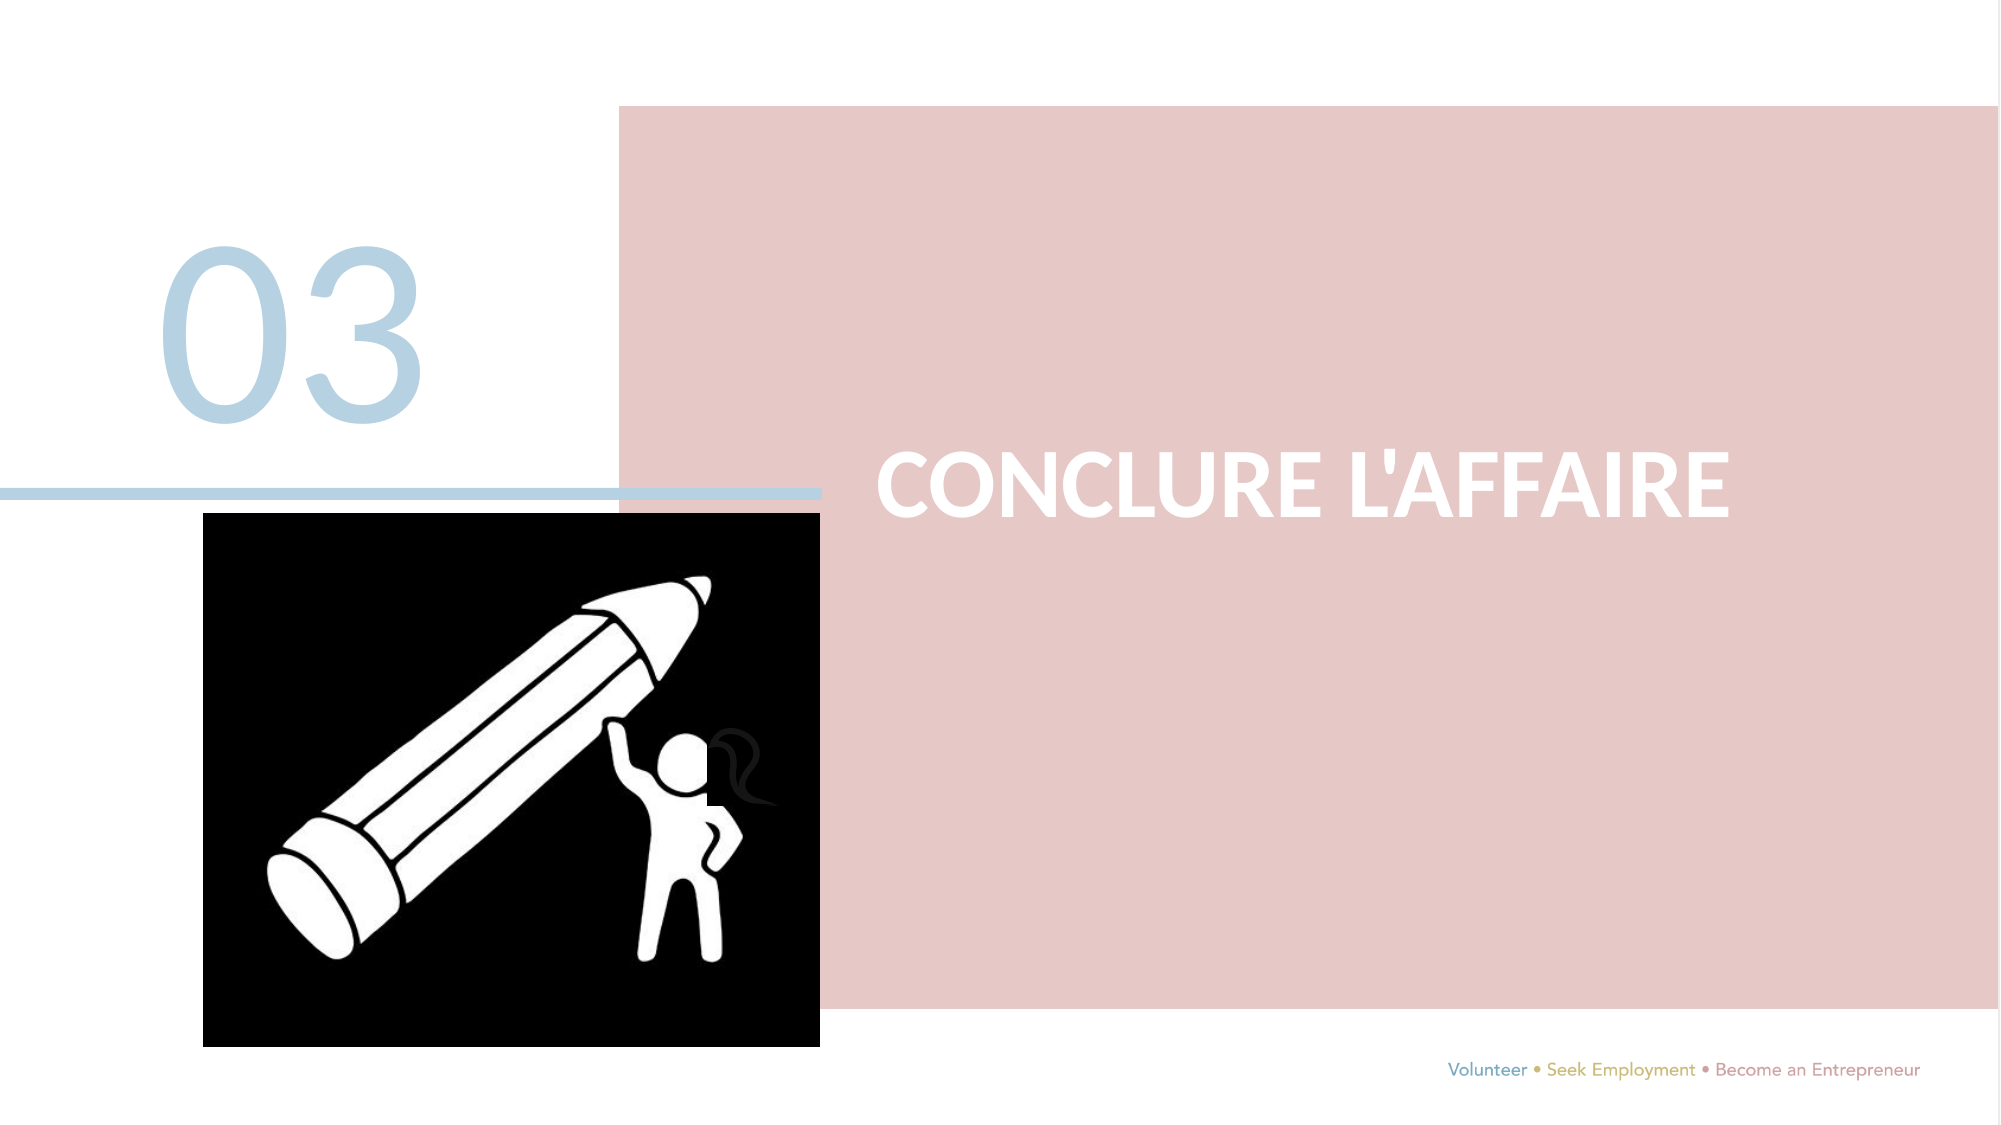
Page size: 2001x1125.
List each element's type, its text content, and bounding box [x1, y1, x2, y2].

list CONCLURE L'AFFAIRE [861, 430, 1892, 951]
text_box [203, 513, 820, 1047]
picture [1418, 1046, 1971, 1103]
list 03 [141, 180, 481, 277]
